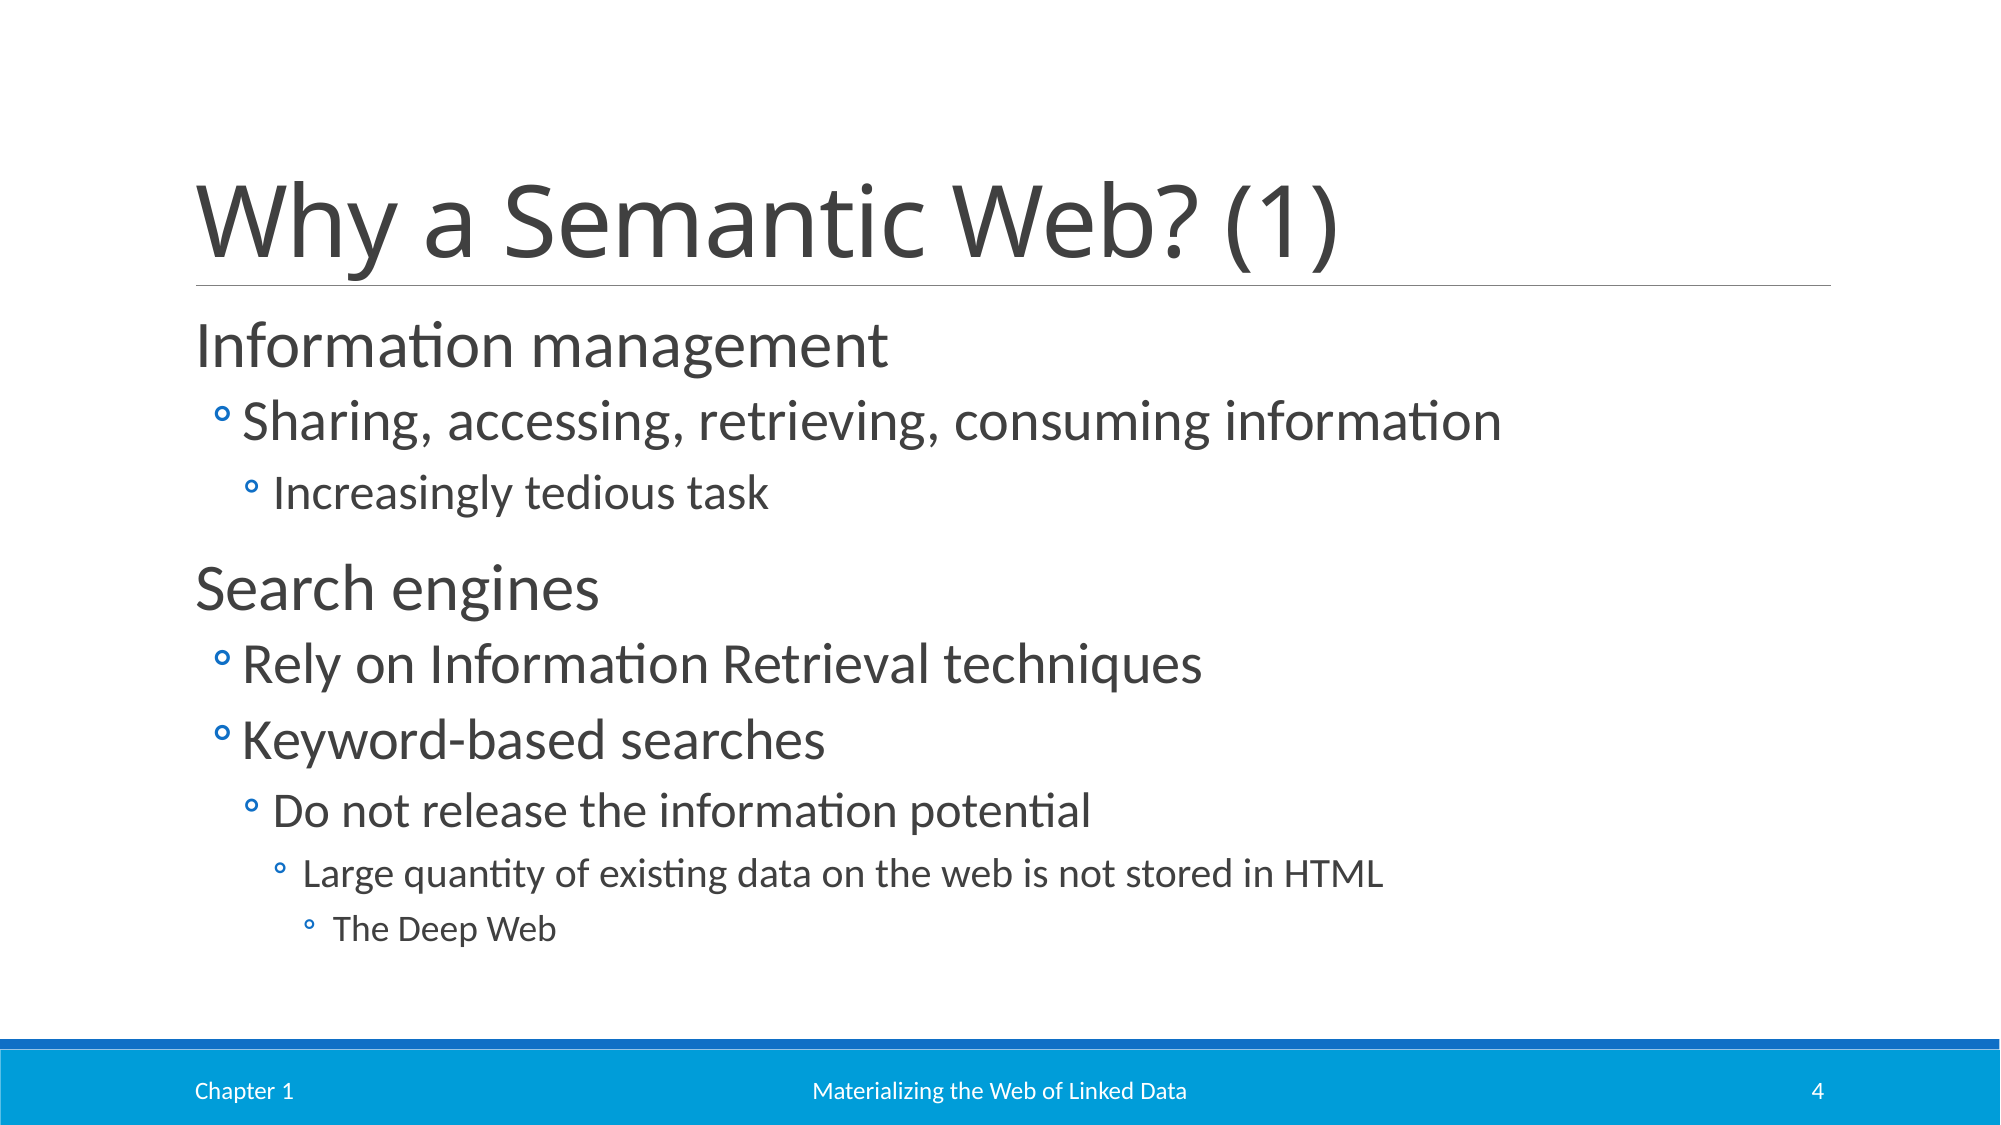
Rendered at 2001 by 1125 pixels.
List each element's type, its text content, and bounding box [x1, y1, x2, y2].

title Why a Semantic Web? (1) [180, 47, 1830, 285]
slide_number 4 [1624, 1059, 1840, 1120]
list Information management Sharing, accessing, retrieving, consuming information Increasingly tedious task Search engines Rely on Information Retrieval techniques Keyword-based searches Do not release the information potential Large quantity of existing data on the web is not stored in HTML The Deep Web [180, 302, 1830, 963]
slide_number Chapter 1 [180, 1059, 586, 1120]
footer Materializing the Web of Linked Data [604, 1059, 1396, 1120]
